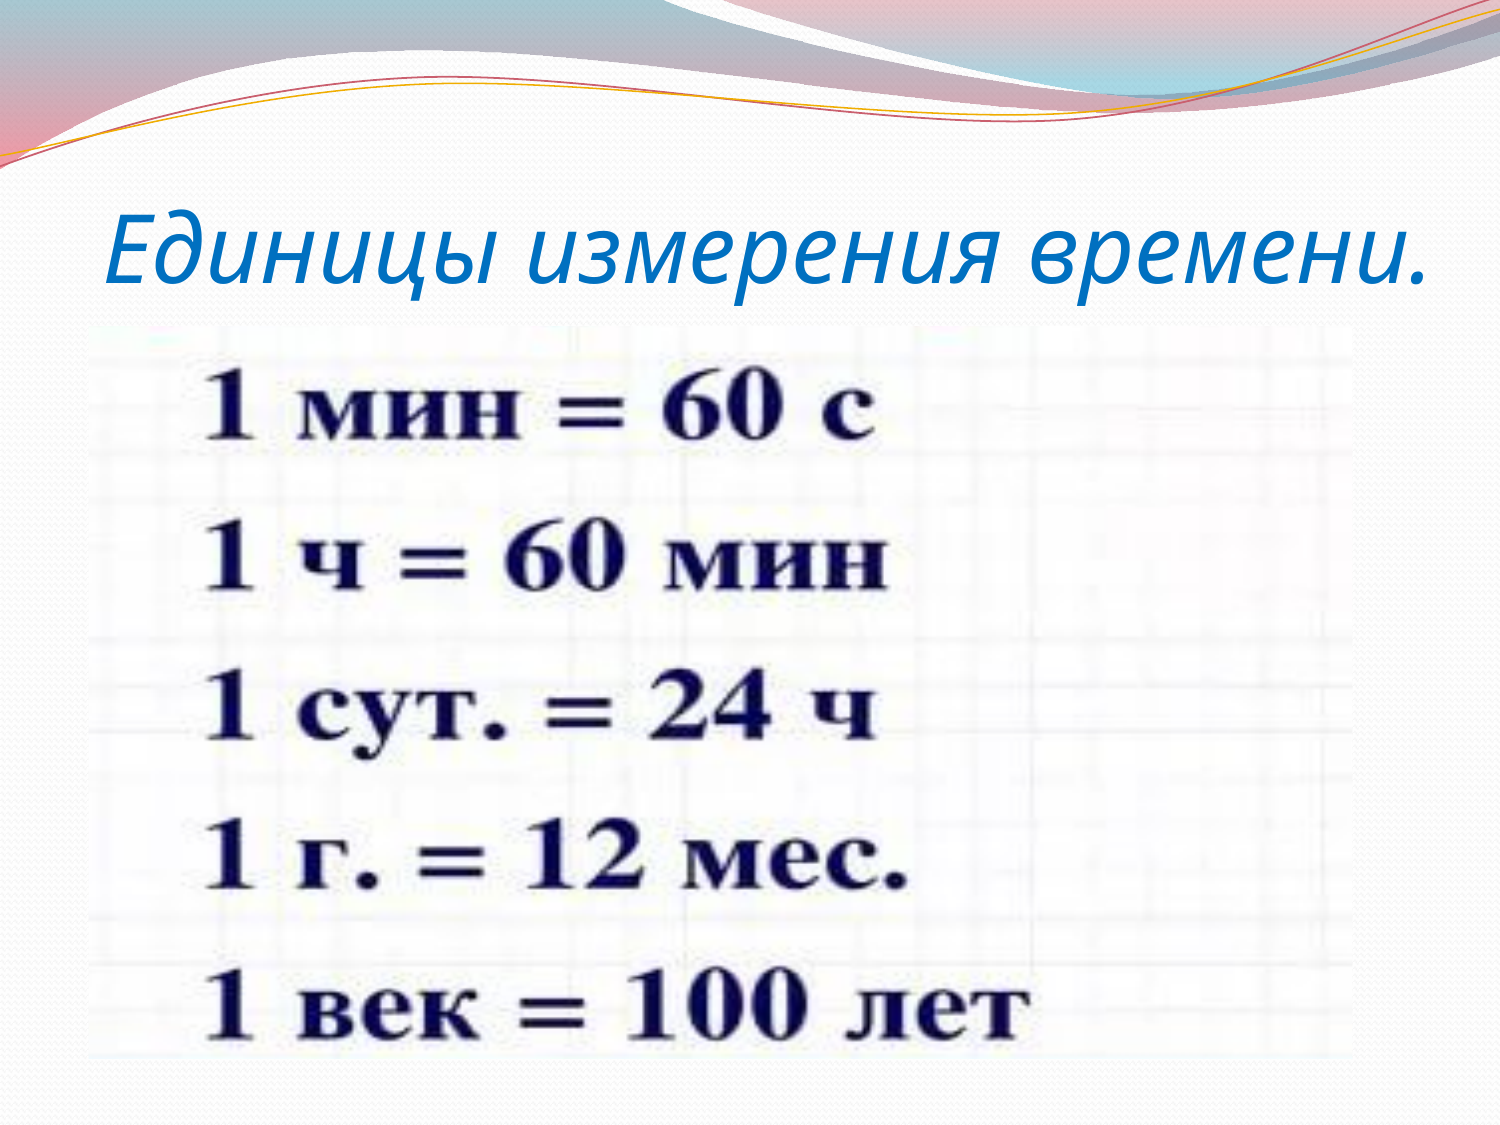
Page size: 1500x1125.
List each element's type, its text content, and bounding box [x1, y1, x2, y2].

title Единицы измерения времени. [75, 66, 1438, 303]
picture [88, 326, 1353, 1059]
